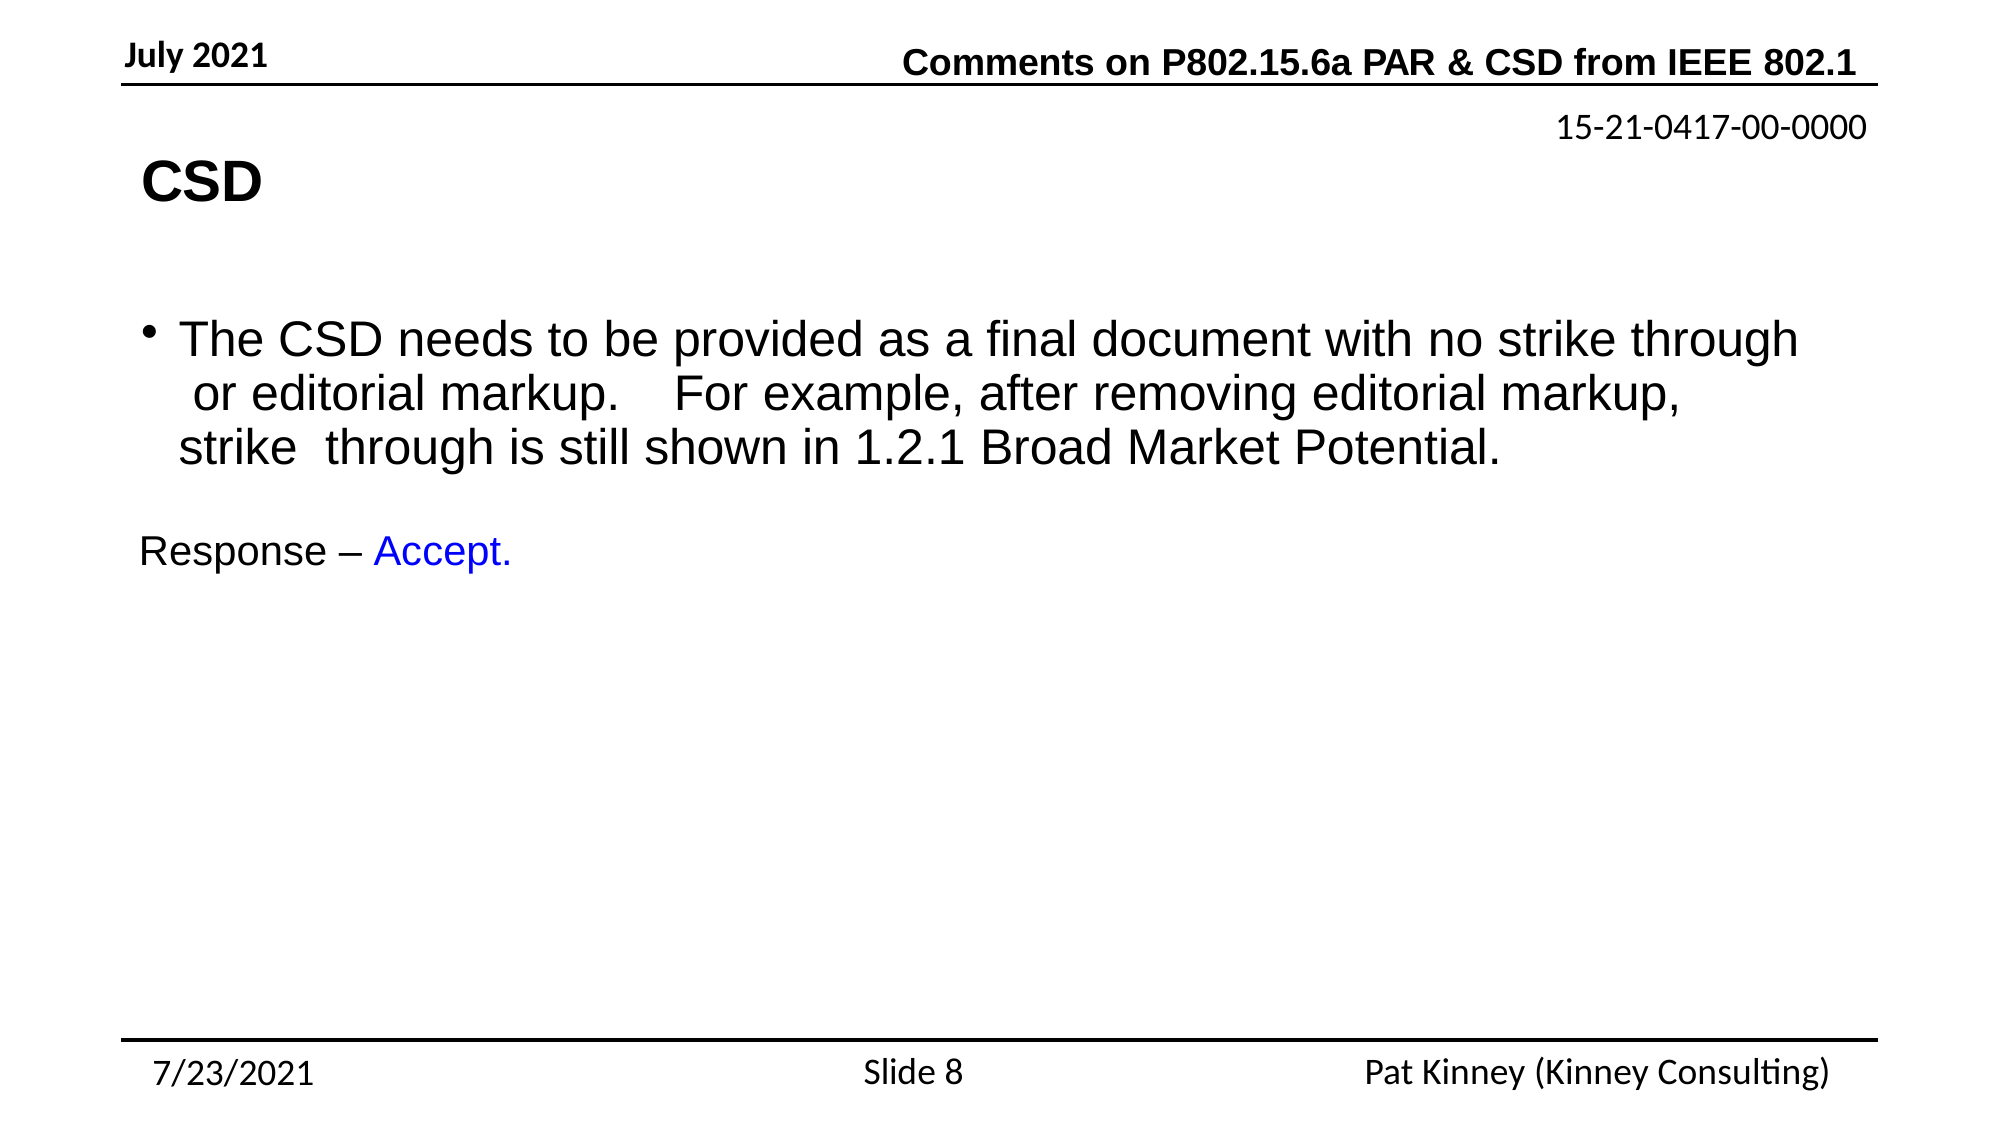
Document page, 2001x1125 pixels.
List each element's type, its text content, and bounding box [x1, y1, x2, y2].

text_box CSD The CSD needs to be provided as a final document with no strike through or editorial markup. For example, after removing editorial markup, strike through is still shown in 1.2.1 Broad Market Potential. Response – Accept. [138, 141, 1804, 629]
text_box July 2021 [122, 28, 271, 76]
text_box Comments on P802.15.6a PAR & CSD from IEEE 802.1 [900, 35, 1865, 83]
slide_number Pat Kinney (Kinney Consulting) [1362, 1054, 1865, 1125]
slide_number Slide 8 [861, 1054, 993, 1125]
footer 7/23/2021 [150, 1055, 318, 1125]
